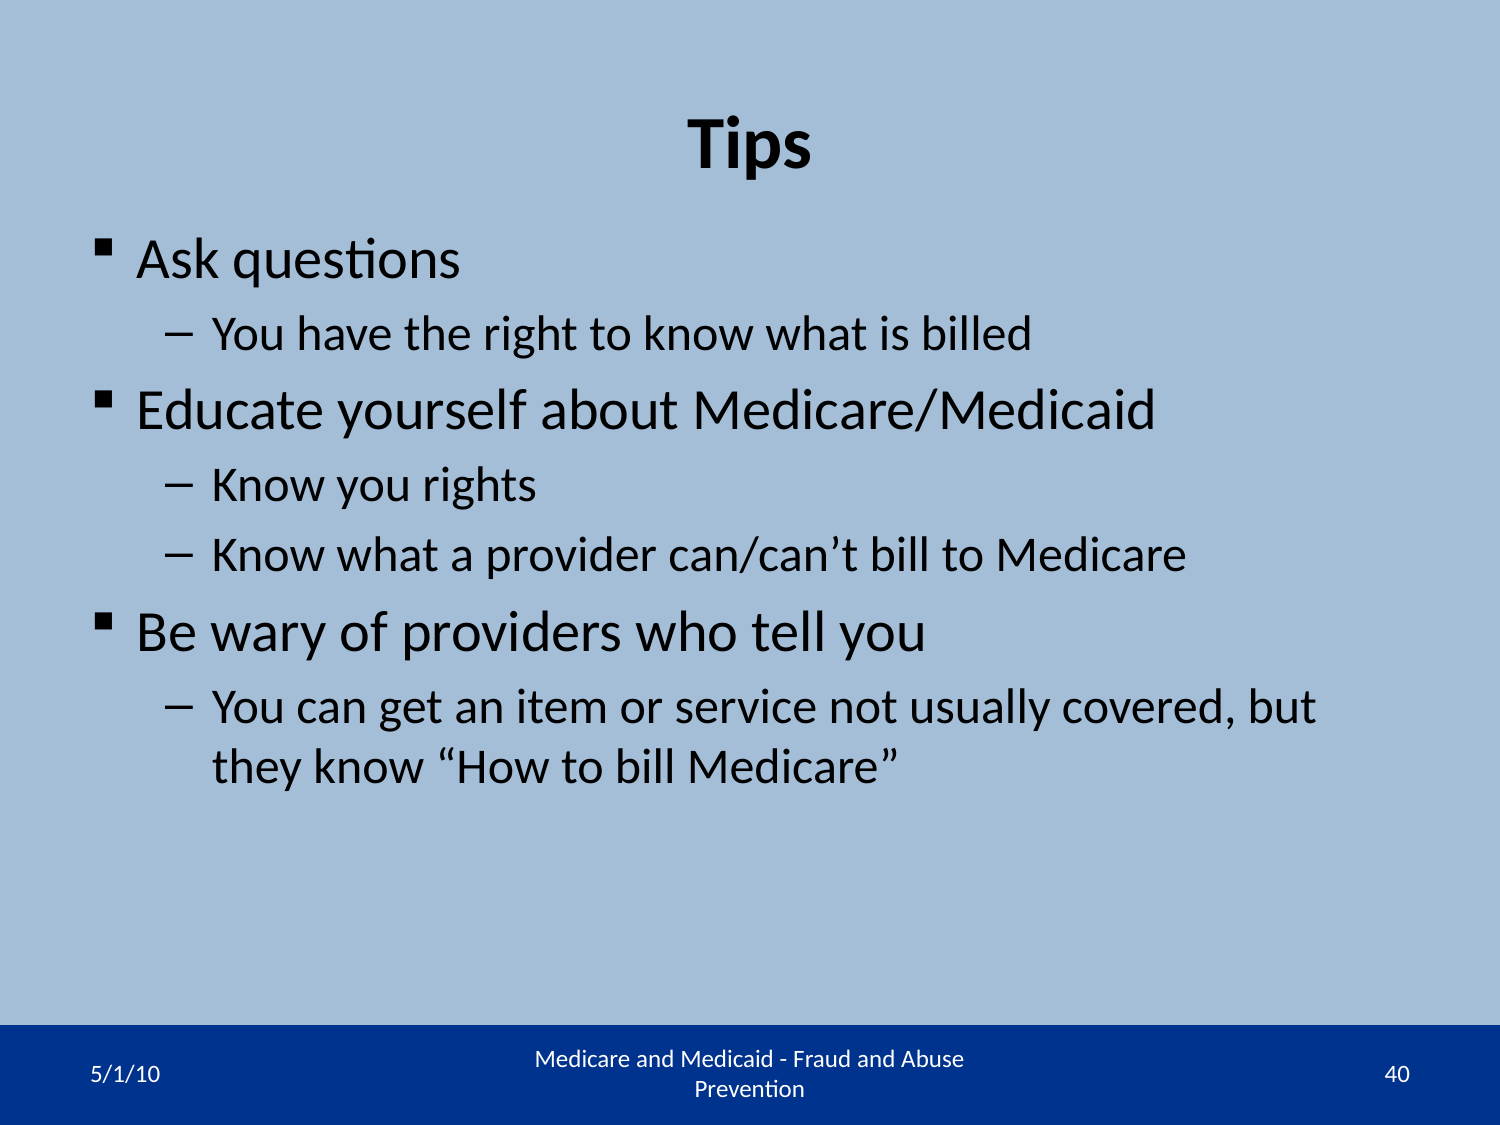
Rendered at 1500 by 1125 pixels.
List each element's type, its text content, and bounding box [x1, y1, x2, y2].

footer Medicare and Medicaid - Fraud and Abuse Prevention [462, 1042, 1038, 1103]
title Tips [74, 44, 1426, 212]
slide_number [75, 1042, 425, 1103]
list Ask questions You have the right to know what is billed Educate yourself about Medicare/Medicaid Know you rights Know what a provider can/can’t bill to Medicare Be wary of providers who tell you You can get an item or service not usually covered, but they know “How to bill Medicare” [74, 212, 1426, 1006]
slide_number 40 [1074, 1042, 1425, 1103]
